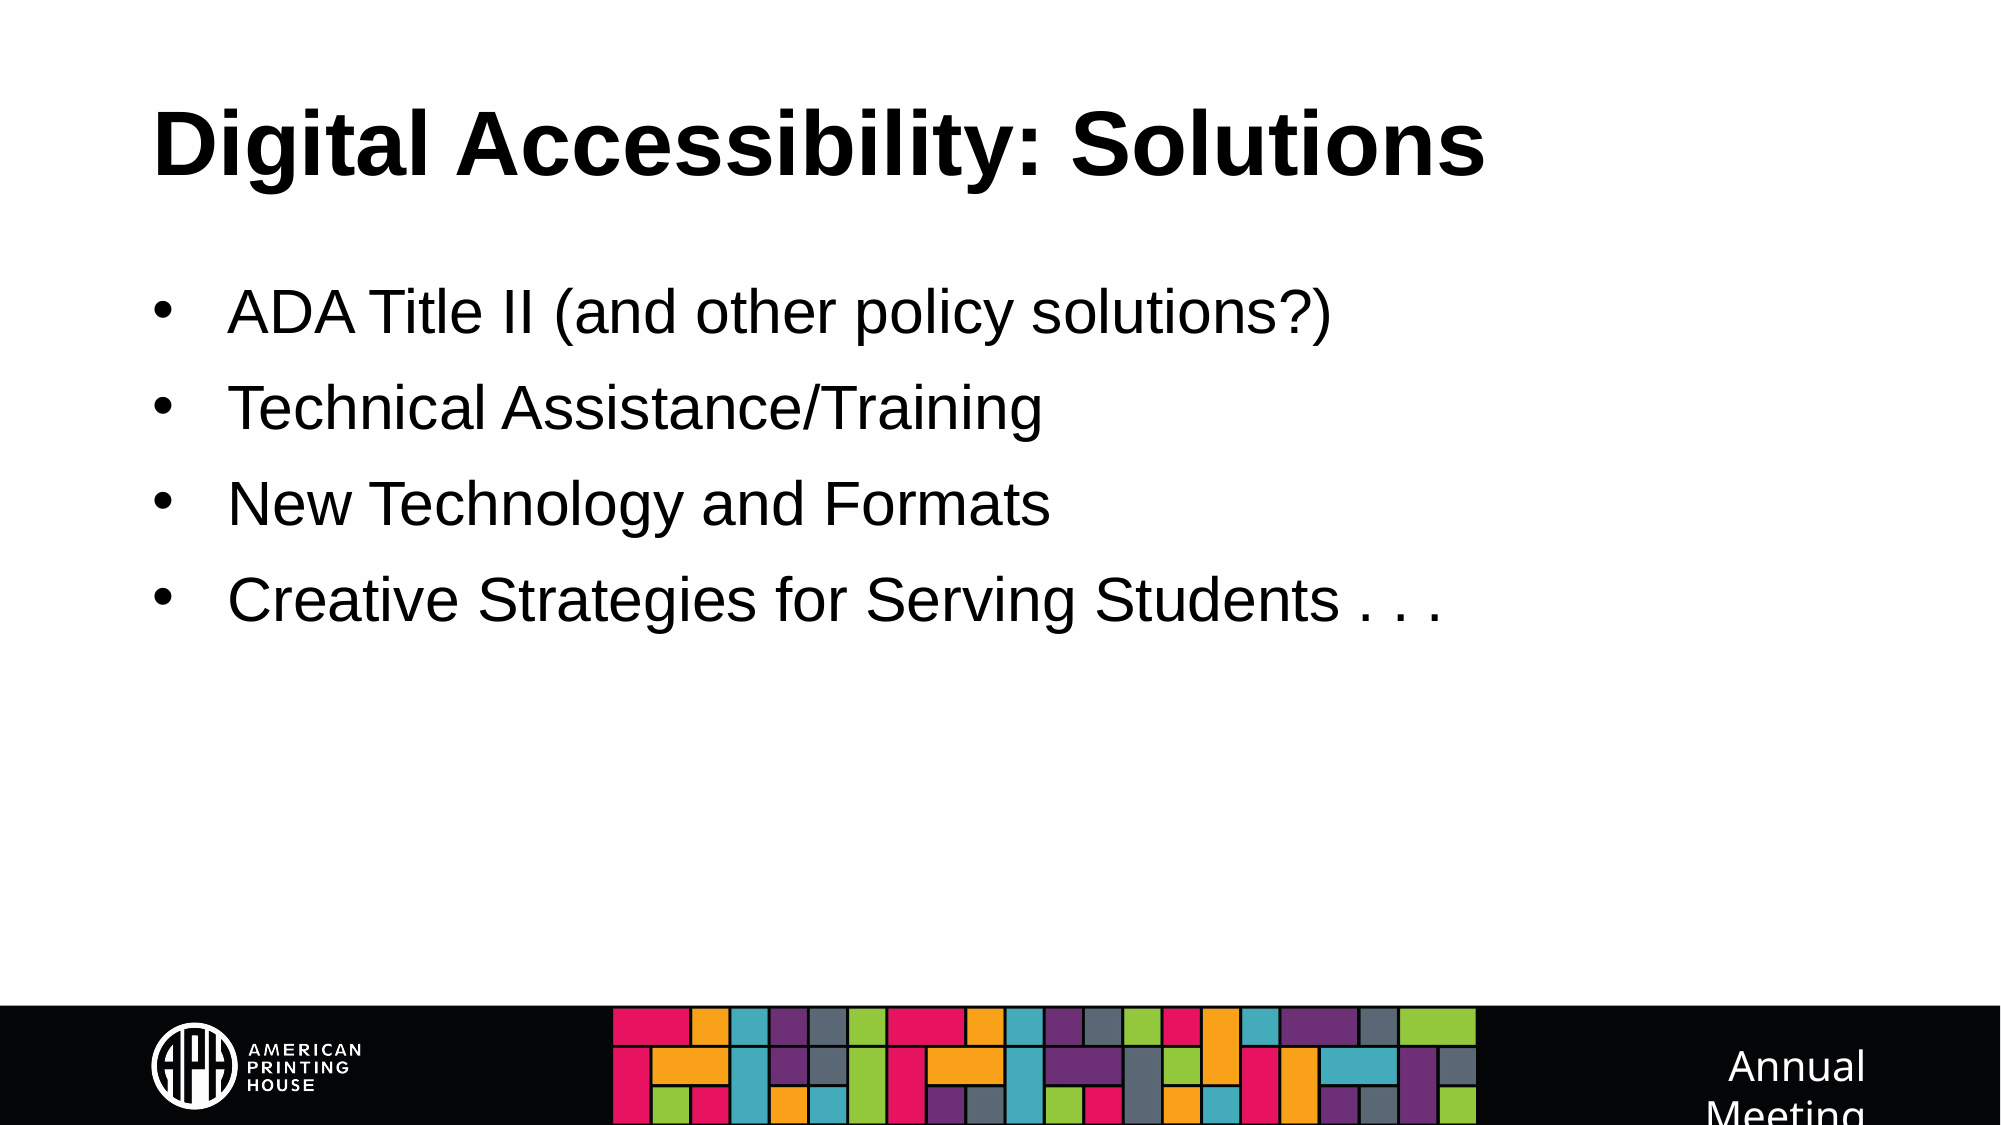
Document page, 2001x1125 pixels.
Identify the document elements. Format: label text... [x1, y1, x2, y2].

picture [1727, 1107, 1734, 1125]
title Digital Accessibility: Solutions [137, 59, 1863, 232]
picture [1846, 1111, 1858, 1125]
list ADA Title II (and other policy solutions?) Technical Assistance/Training New Technology and Formats Creative Strategies for Serving Students . . . [137, 263, 1863, 909]
picture [1711, 1105, 1719, 1125]
picture [1748, 1111, 1760, 1118]
picture [1821, 1111, 1833, 1125]
picture [0, 0, 2001, 1125]
picture [1771, 1111, 1783, 1118]
